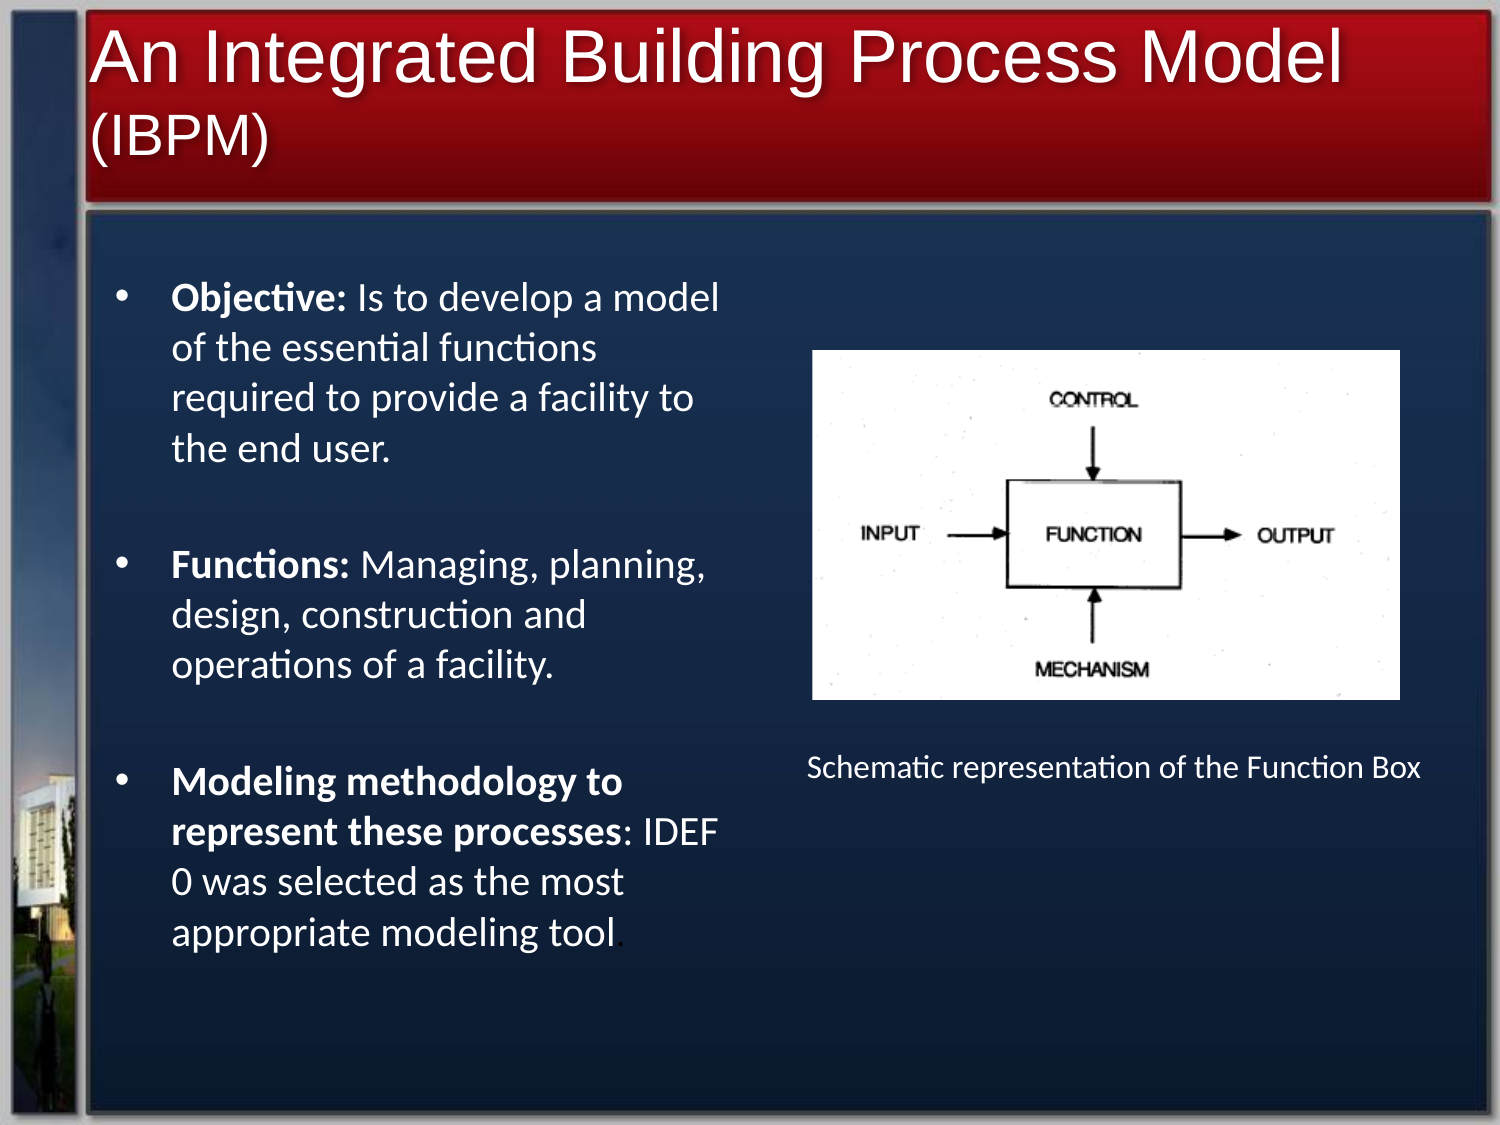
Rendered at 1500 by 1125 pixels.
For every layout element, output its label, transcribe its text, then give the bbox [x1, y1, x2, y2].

text_box An Integrated Building Process Model (IBPM) [74, 0, 1425, 175]
picture [0, 0, 1500, 1125]
text_box Schematic representation of the Function Box [792, 737, 1437, 793]
list Objective: Is to develop a model of the essential functions required to provide a facility to the end user. Functions: Managing, planning, design, construction and operations of a facility. Modeling methodology to represent these processes: IDEF 0 was selected as the most appropriate modeling tool. [99, 262, 763, 1006]
